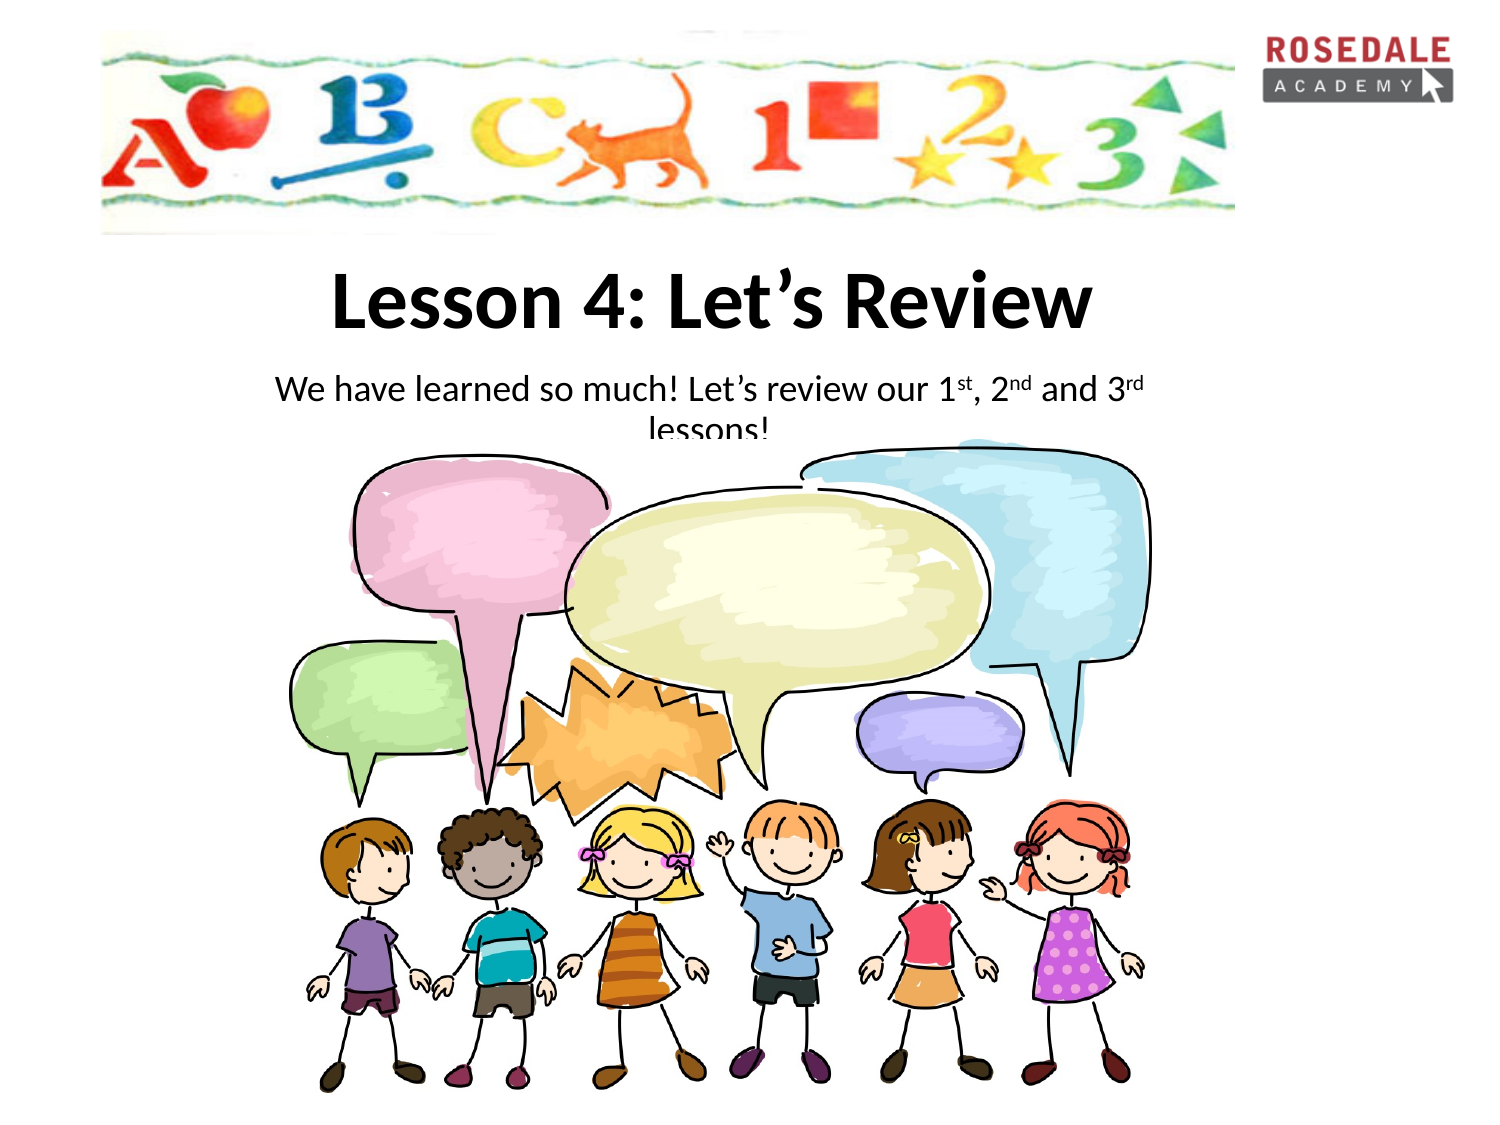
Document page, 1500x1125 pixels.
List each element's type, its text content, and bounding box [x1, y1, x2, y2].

picture [100, 29, 1235, 235]
picture [289, 439, 1152, 1093]
subtitle We have learned so much! Let’s review our 1st, 2nd and 3rd lessons! [203, 361, 1216, 482]
picture [1256, 30, 1459, 108]
title Lesson 4: Let’s Review [206, 235, 1220, 354]
